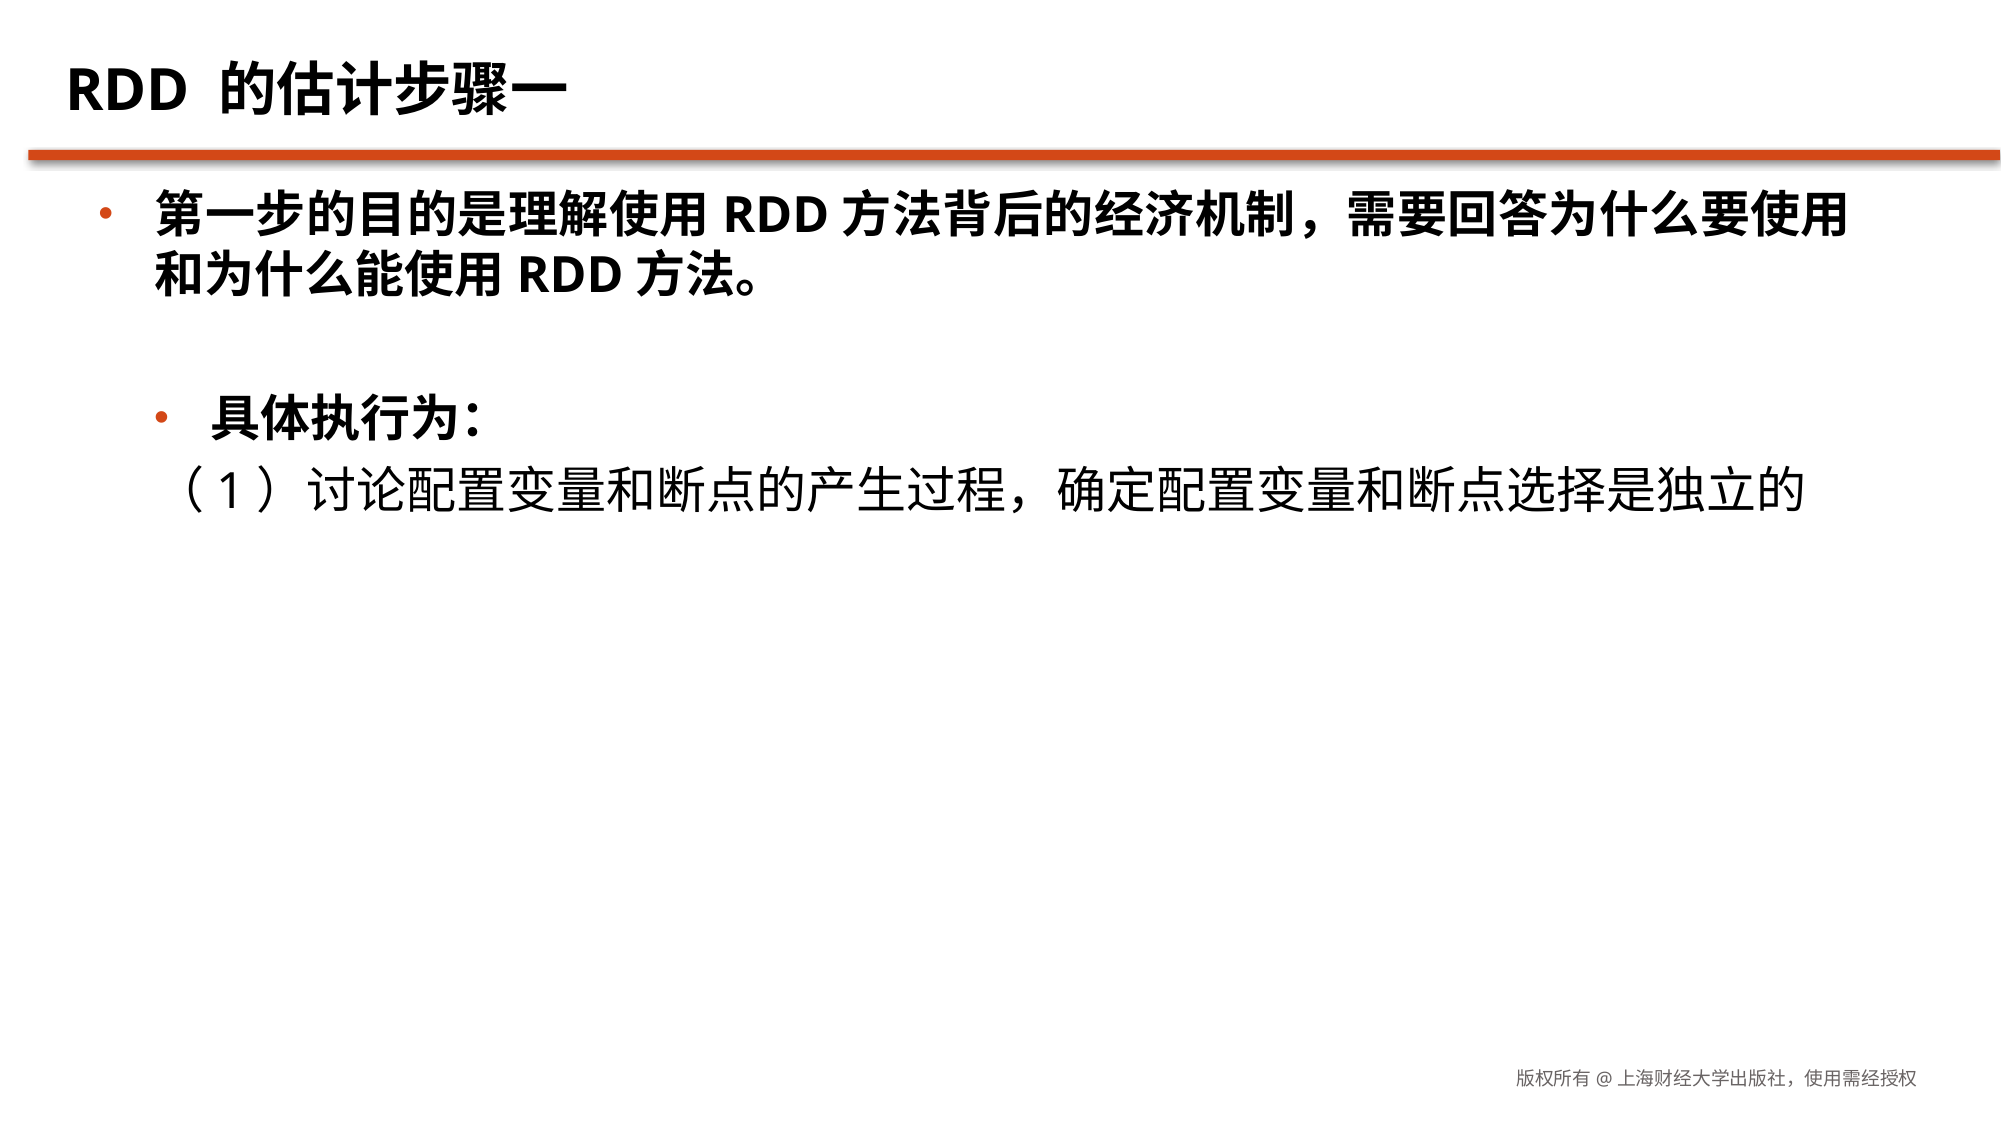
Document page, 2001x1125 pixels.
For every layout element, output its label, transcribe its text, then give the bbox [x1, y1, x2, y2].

list 第一步的目的是理解使用RDD方法背后的经济机制，需要回答为什么要使用和为什么能使用RDD方法。 具体执行为： （1）讨论配置变量和断点的产生过程，确定配置变量和断点选择是独立的 [83, 174, 1867, 1032]
title RDD 的估计步骤一 [50, 50, 1825, 138]
footer 版权所有@上海财经大学出版社，使用需经授权 [1483, 1046, 1950, 1109]
